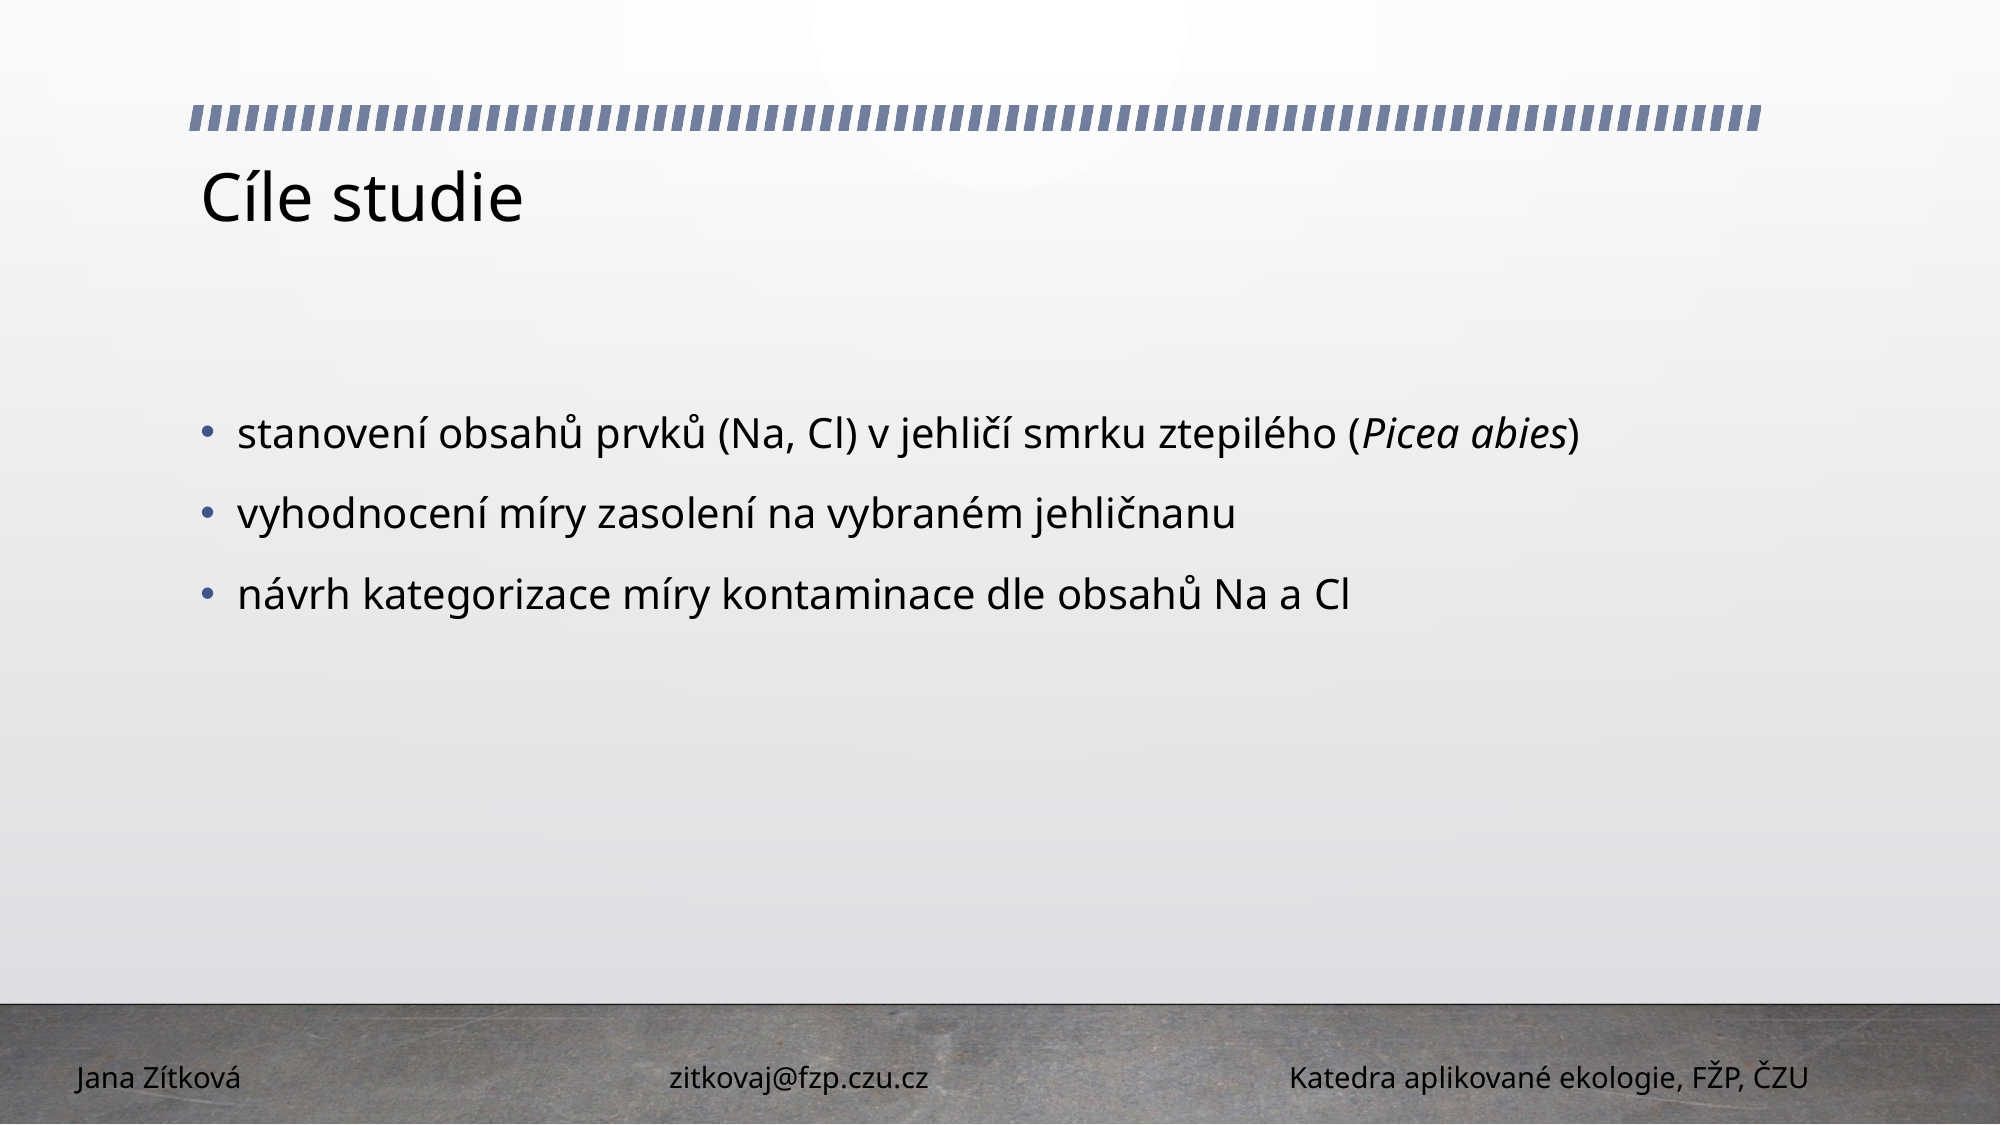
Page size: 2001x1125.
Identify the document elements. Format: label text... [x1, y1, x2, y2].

list stanovení obsahů prvků (Na, Cl) v jehličí smrku ztepilého (Picea abies) vyhodnocení míry zasolení na vybraném jehličnanu návrh kategorizace míry kontaminace dle obsahů Na a Cl [185, 388, 1761, 930]
title Cíle studie [185, 156, 1761, 329]
picture [0, 1004, 2000, 1124]
footer Jana Zítková zitkovaj@fzp.czu.cz Katedra aplikované ekologie, FŽP, ČZU [39, 1050, 1961, 1104]
